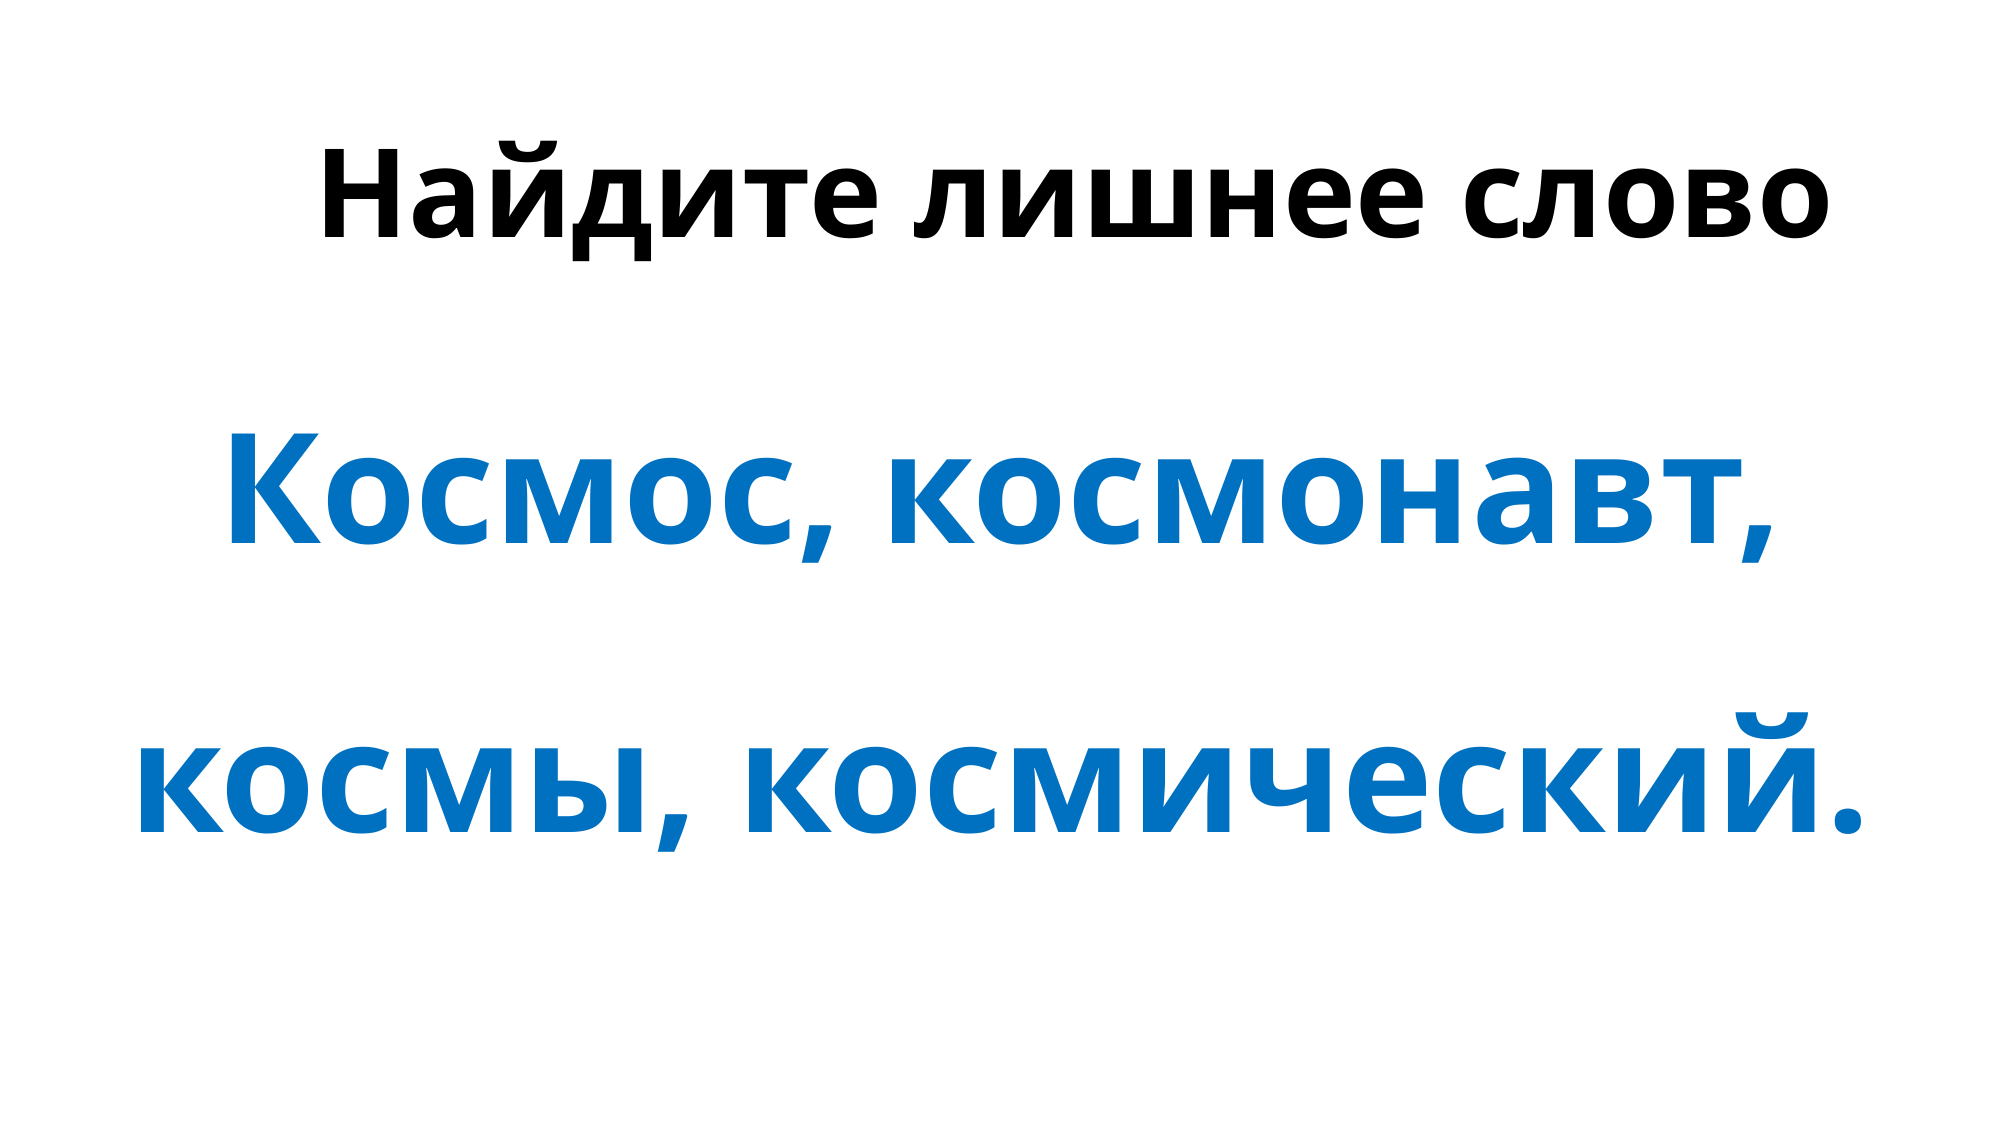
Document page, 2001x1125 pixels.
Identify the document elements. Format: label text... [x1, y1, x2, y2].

list Космос, космонавт, космы, космический. [63, 290, 1937, 1037]
title Найдите лишнее слово [211, 88, 1937, 290]
